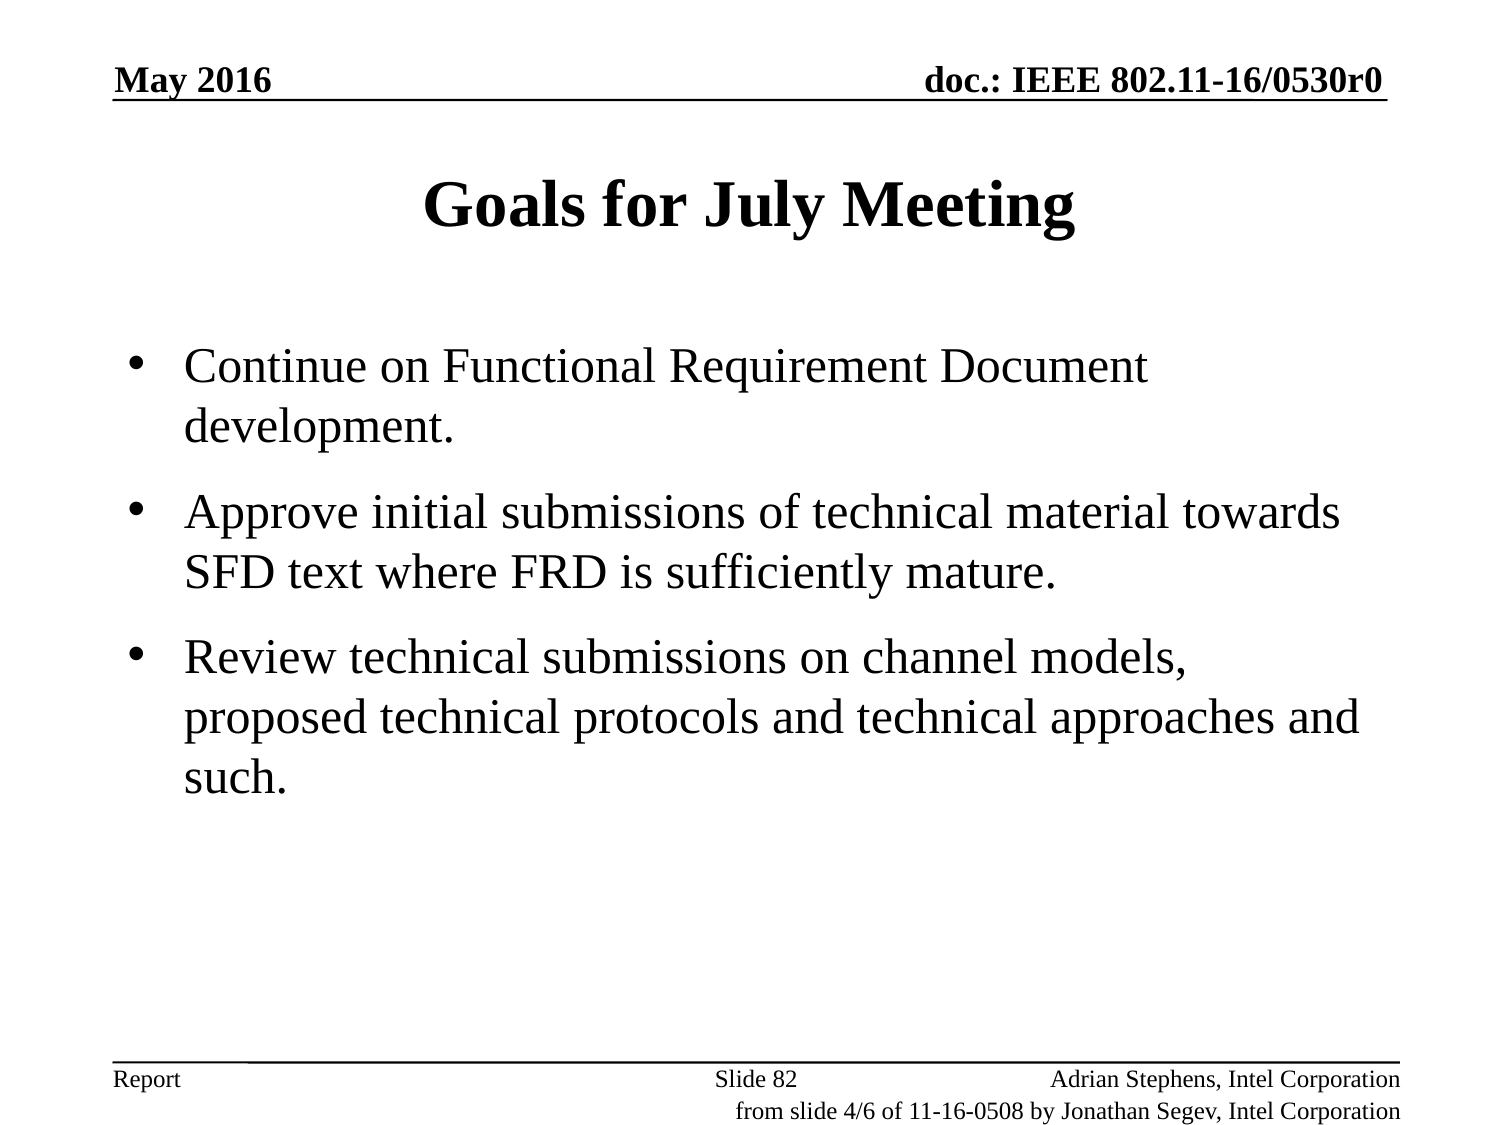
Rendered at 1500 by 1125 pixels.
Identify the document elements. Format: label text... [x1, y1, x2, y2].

title Goals for July Meeting [112, 112, 1388, 288]
slide_number Slide 82 [711, 1061, 801, 1087]
list Continue on Functional Requirement Document development. Approve initial submissions of technical material towards SFD text where FRD is sufficiently mature. Review technical submissions on channel models, proposed technical protocols and technical approaches and such. [112, 324, 1388, 1000]
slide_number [114, 54, 374, 101]
text_box from slide 4/6 of 11-16-0508 by Jonathan Segev, Intel Corporation [343, 1087, 1417, 1125]
footer Adrian Stephens, Intel Corporation [878, 1061, 1402, 1087]
